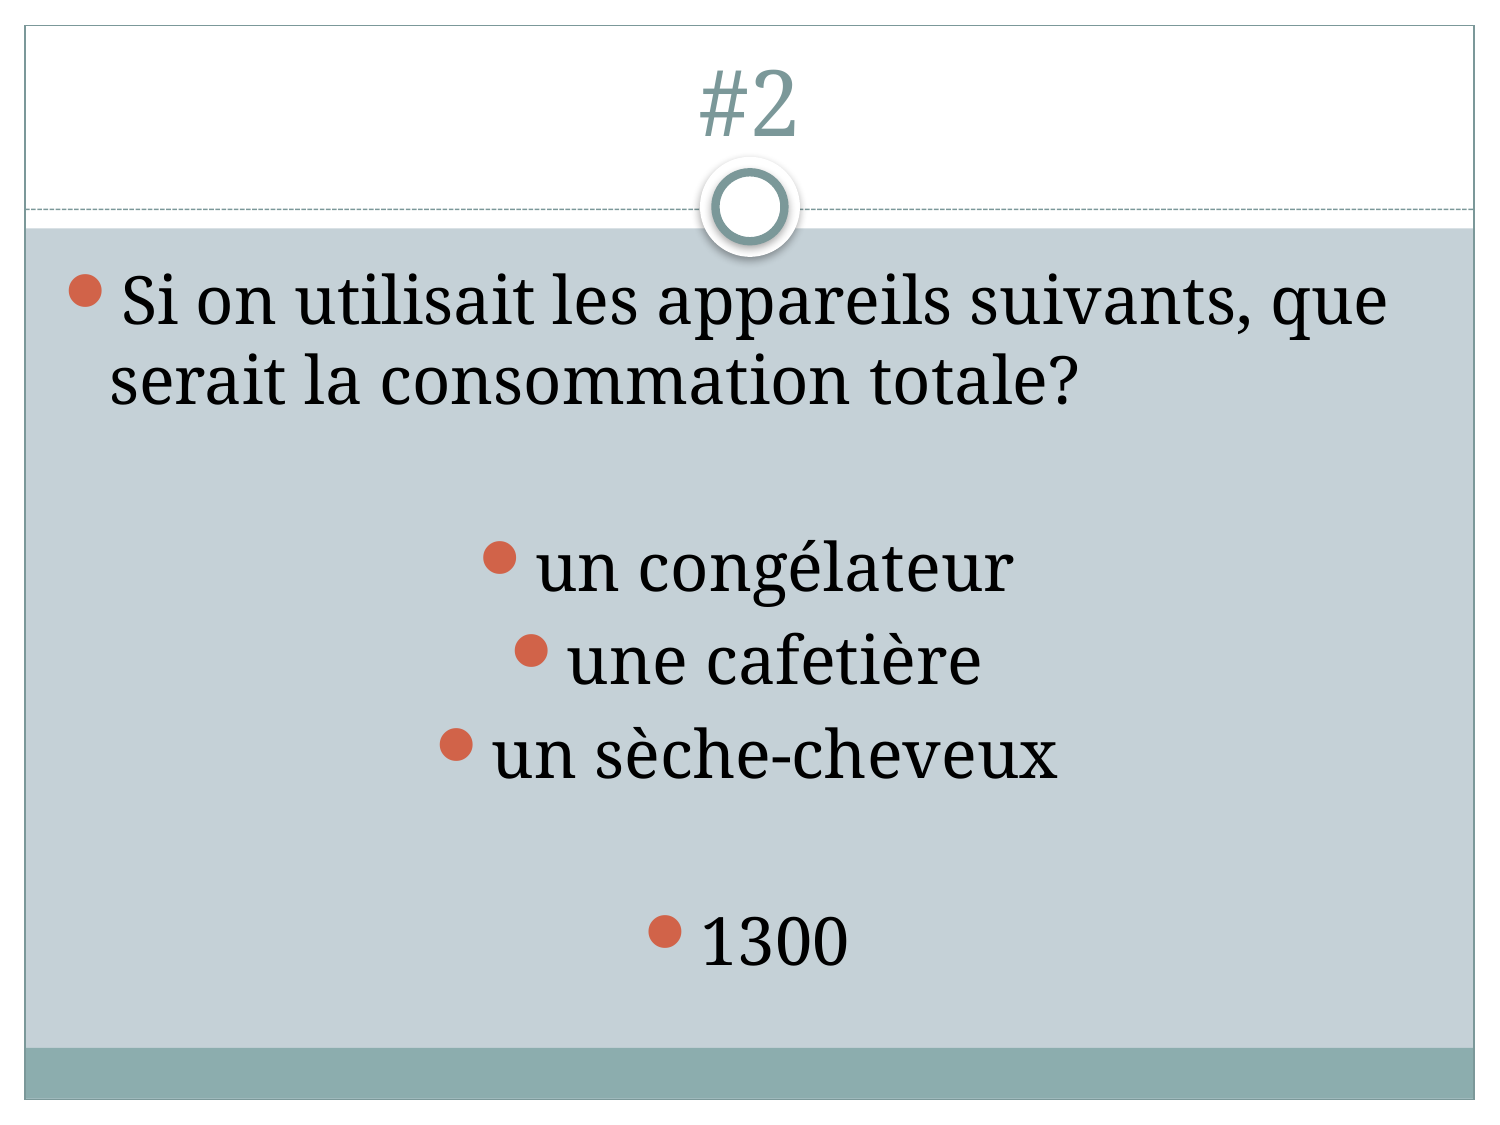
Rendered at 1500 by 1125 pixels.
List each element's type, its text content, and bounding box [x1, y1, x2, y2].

title #2 [49, 37, 1450, 162]
list Si on utilisait les appareils suivants, que serait la consommation totale? un congélateur une cafetière un sèche-cheveux 1300 [49, 250, 1445, 1001]
